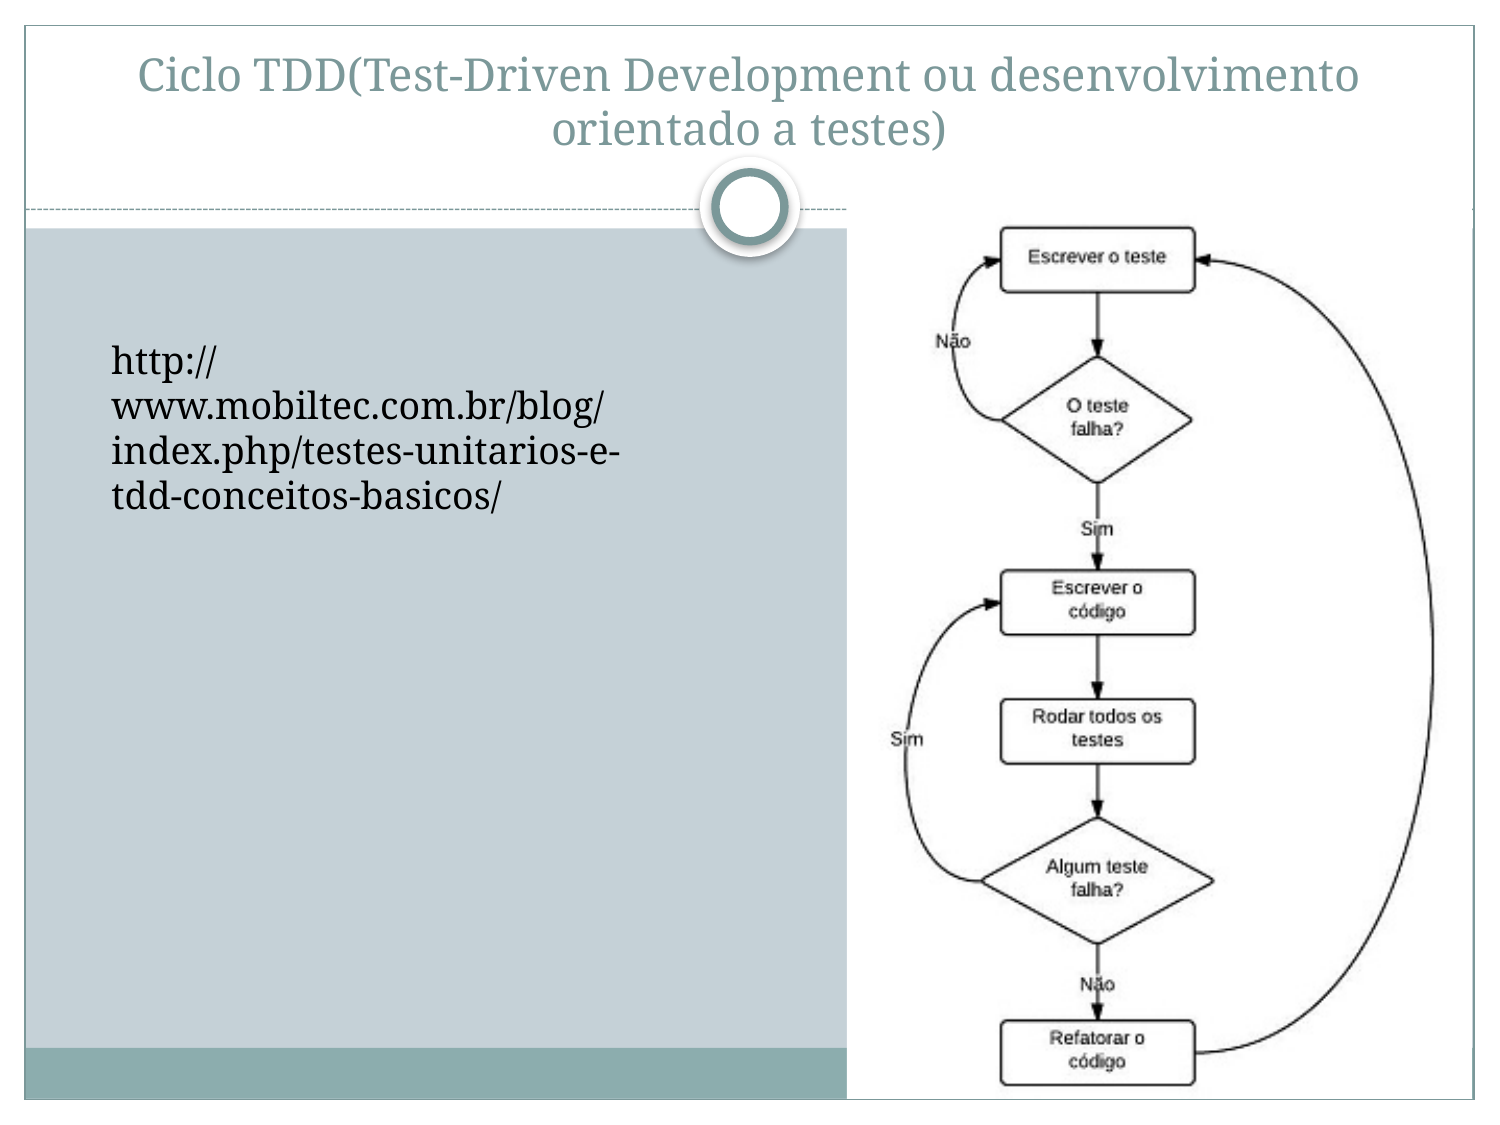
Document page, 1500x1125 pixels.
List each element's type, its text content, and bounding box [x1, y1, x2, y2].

text_box http://www.mobiltec.com.br/blog/index.php/testes-unitarios-e-tdd-conceitos-basicos/ [96, 329, 648, 525]
title Ciclo TDD(Test-Driven Development ou desenvolvimento orientado a testes) [49, 37, 1450, 162]
picture [846, 198, 1473, 1099]
